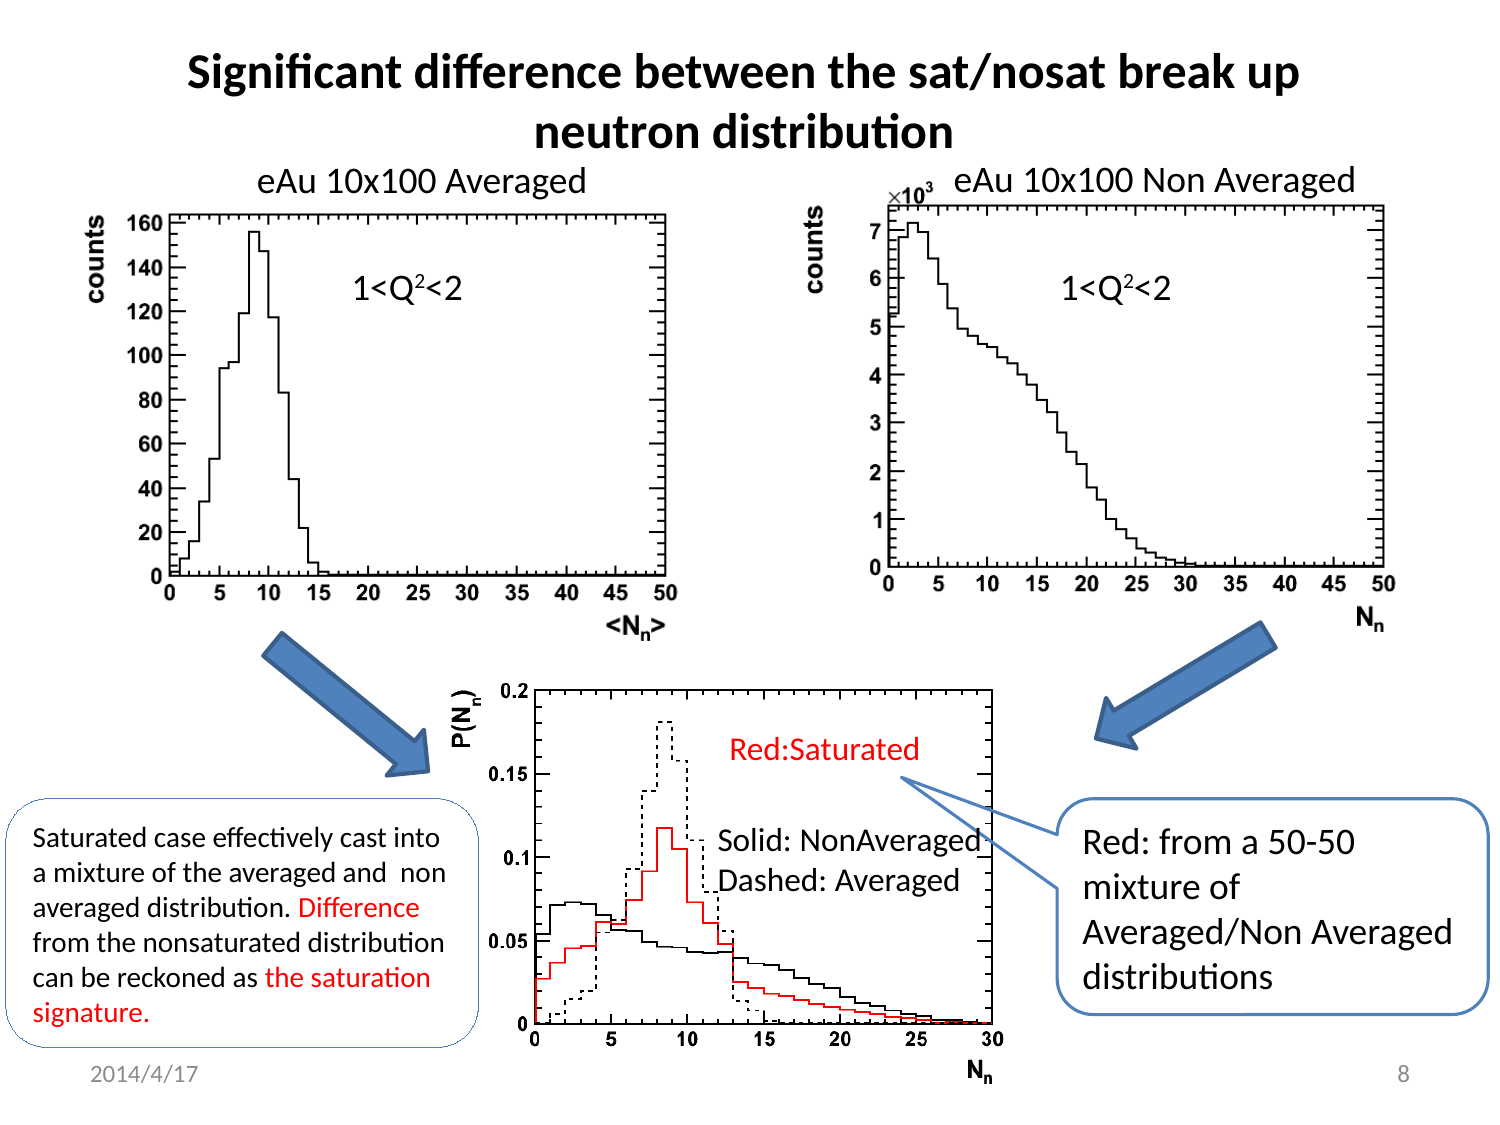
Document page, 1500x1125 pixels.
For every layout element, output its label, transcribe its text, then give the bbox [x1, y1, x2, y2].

text_box Significant difference between the sat/nosat break up neutron distribution [88, 30, 1400, 166]
text_box eAu 10x100 Non Averaged [938, 166, 1376, 171]
text_box Red: from a 50-50 mixture of Averaged/Non Averaged distributions [1038, 798, 1489, 1015]
slide_number 8 [1074, 1042, 1425, 1103]
text_box [1093, 643, 1278, 751]
text_box [261, 653, 431, 778]
text_box eAu 10x100 Averaged [242, 166, 644, 182]
picture [796, 172, 1420, 635]
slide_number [75, 1042, 425, 1103]
text_box Saturated case effectively cast into a mixture of the averaged and non averaged distribution. Difference from the nonsaturated distribution can be reckoned as the saturation signature. [5, 798, 441, 1048]
picture [76, 184, 705, 645]
picture [446, 668, 1034, 1089]
